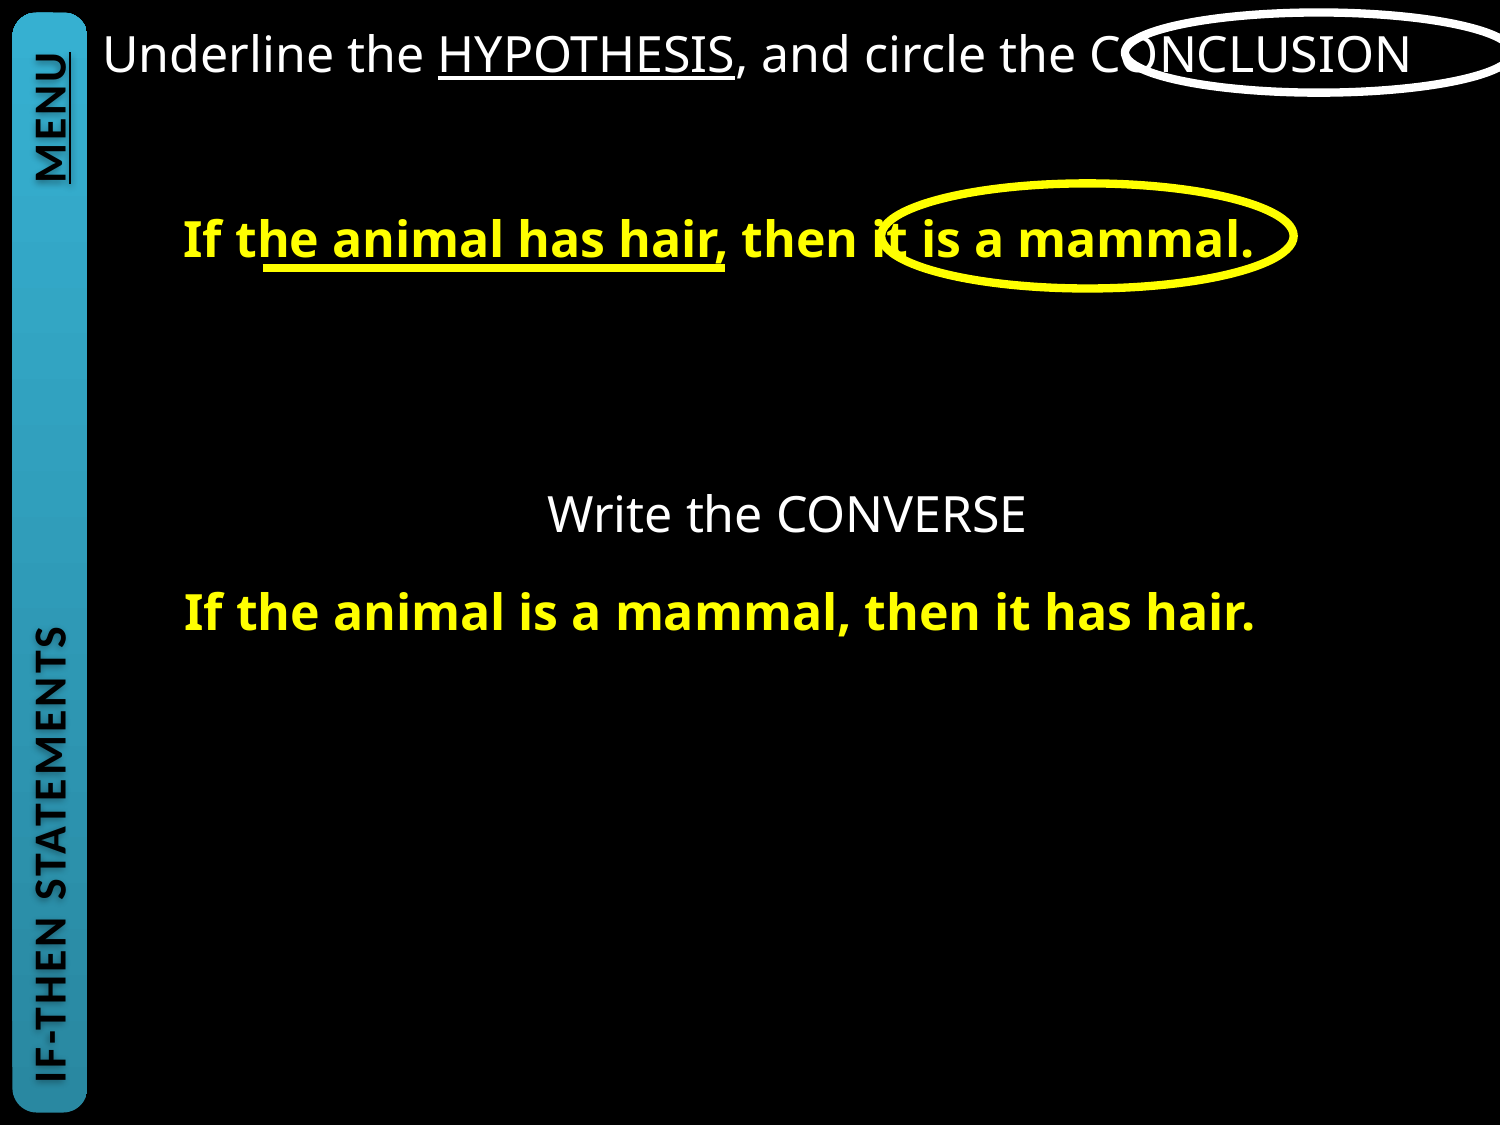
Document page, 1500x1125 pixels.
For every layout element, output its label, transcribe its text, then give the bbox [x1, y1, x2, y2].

text_box Write the CONVERSE [112, 474, 1463, 610]
text_box If the animal is a mammal, then it has hair. [169, 573, 1420, 709]
text_box [879, 181, 1296, 291]
text_box [1122, 10, 1500, 95]
text_box [21, 1107, 79, 1113]
text_box [12, 12, 87, 42]
text_box If the animal has hair, then it is a mammal. [168, 199, 1419, 335]
text_box Underline the HYPOTHESIS, and circle the CONCLUSION [87, 14, 1500, 150]
text_box IF-THEN STATEMENTS MENU [12, 37, 83, 1099]
